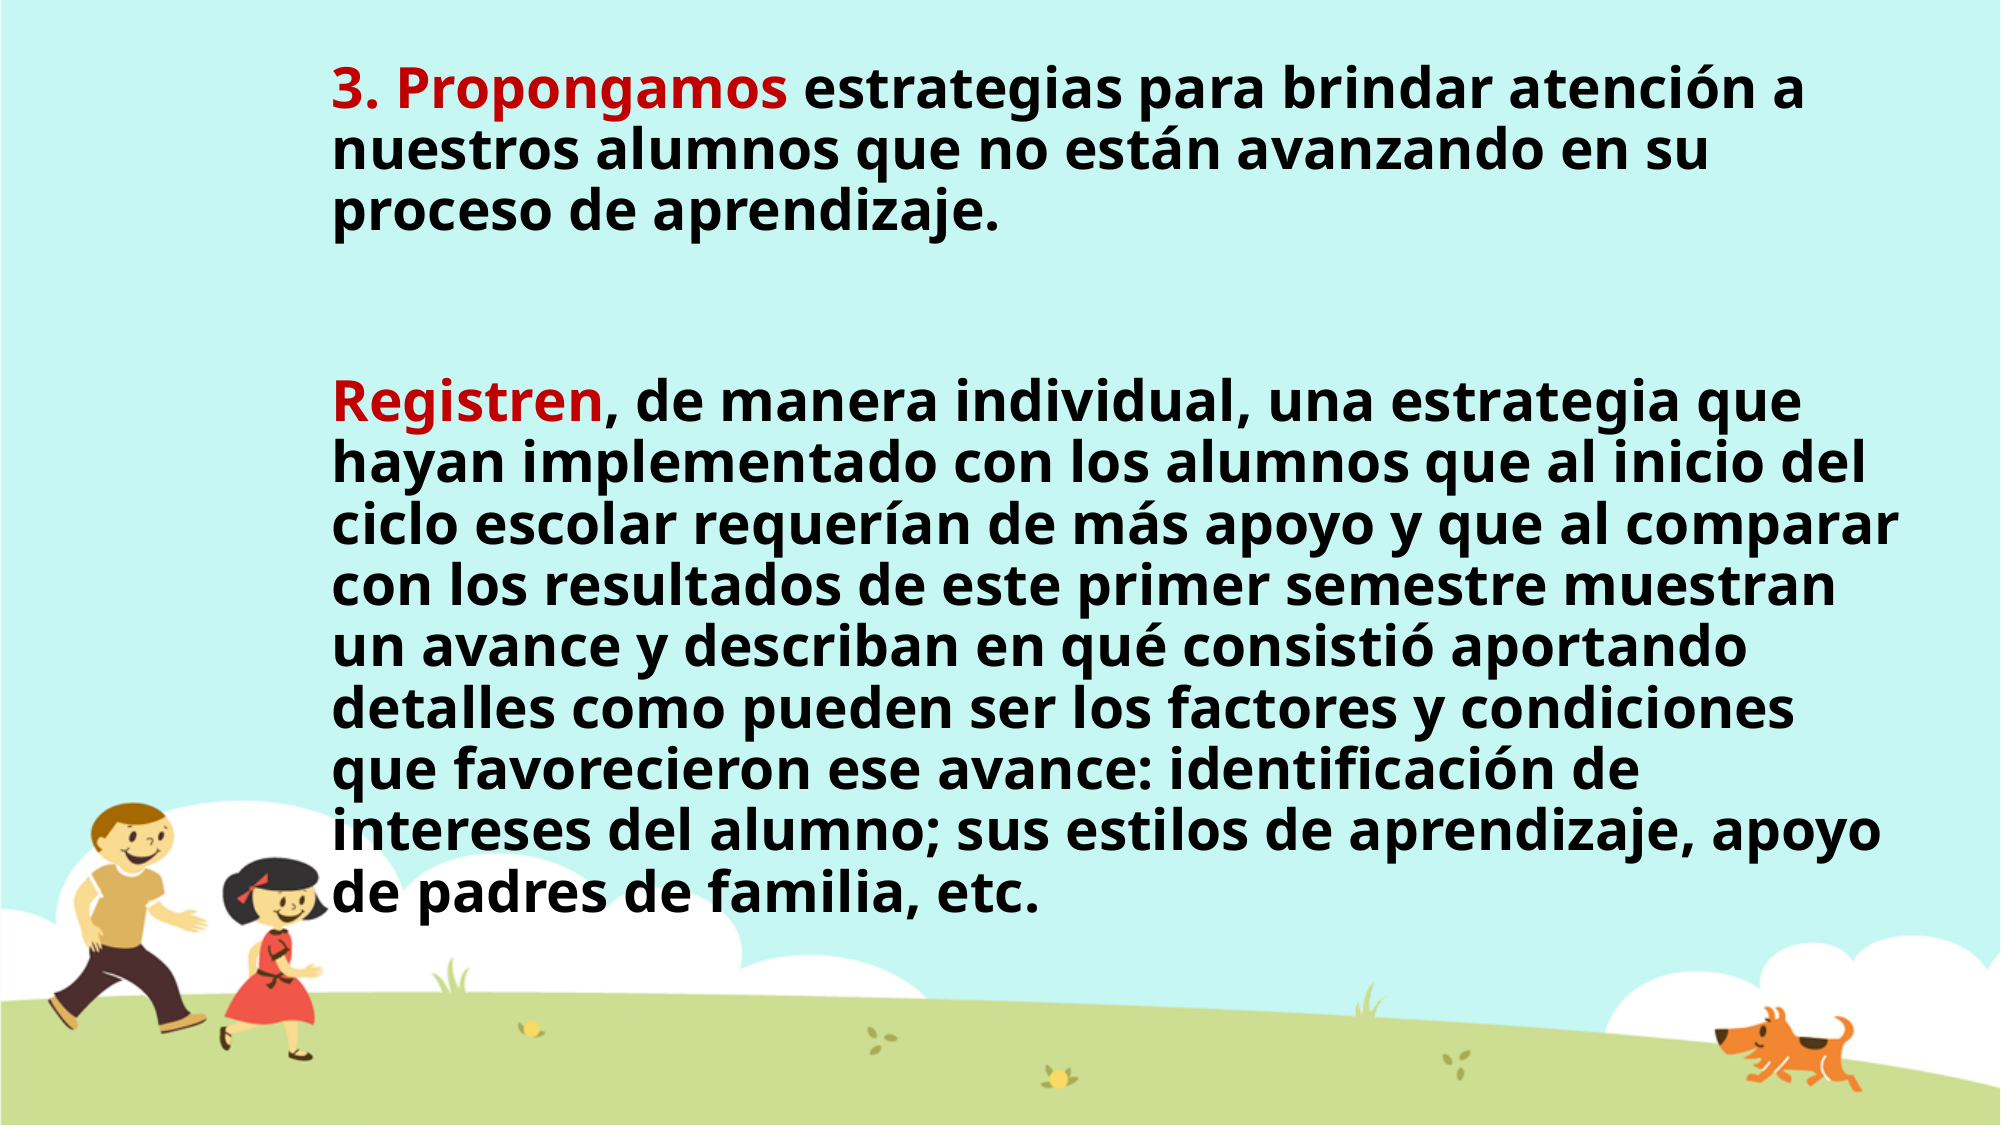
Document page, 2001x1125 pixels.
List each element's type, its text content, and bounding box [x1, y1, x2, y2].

picture [0, 0, 2001, 1125]
list 3. Propongamos estrategias para brindar atención a nuestros alumnos que no están avanzando en su proceso de aprendizaje. Registren, de manera individual, una estrategia que hayan implementado con los alumnos que al inicio del ciclo escolar requerían de más apoyo y que al comparar con los resultados de este primer semestre muestran un avance y describan en qué consistió aportando detalles como pueden ser los factores y condiciones que favorecieron ese avance: identificación de intereses del alumno; sus estilos de aprendizaje, apoyo de padres de familia, etc. [309, 51, 1923, 938]
